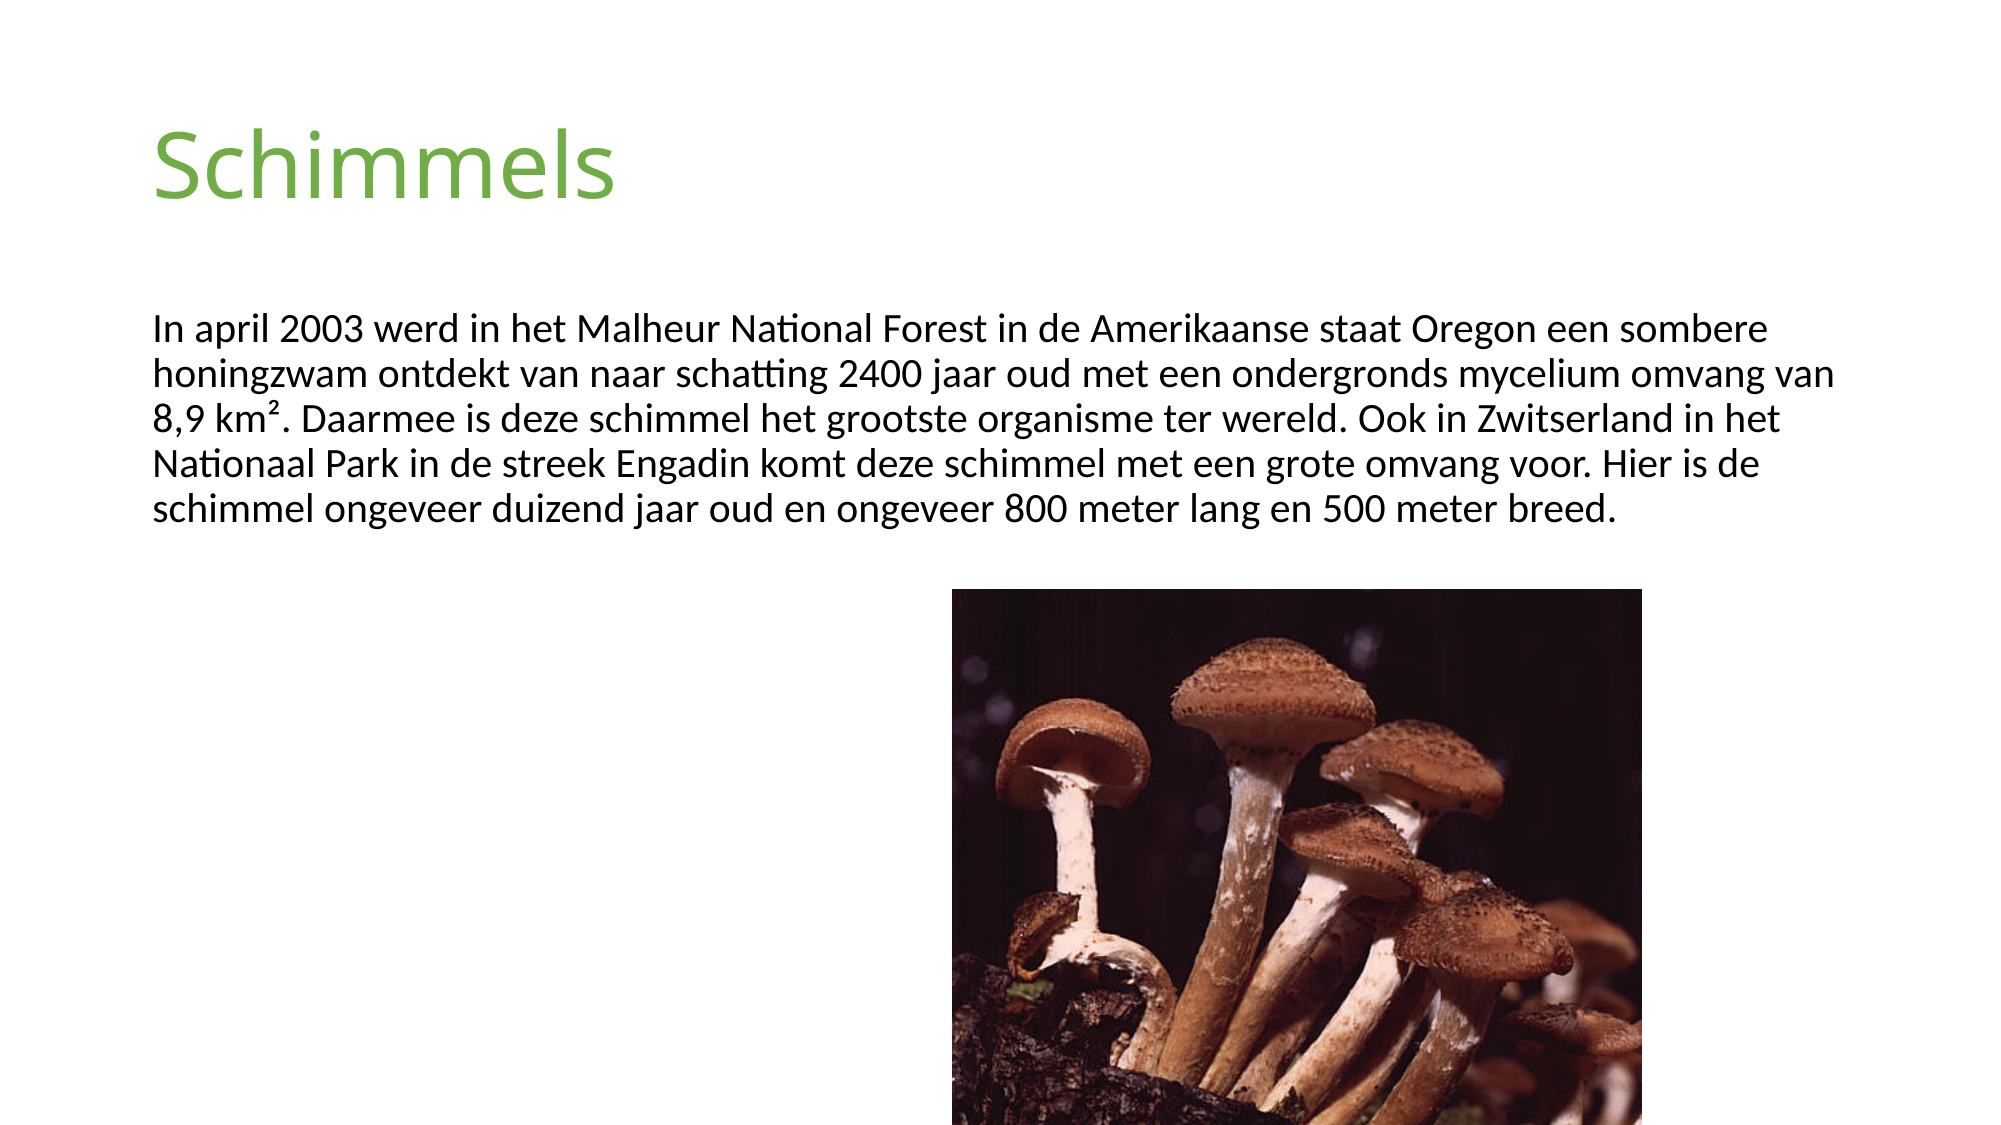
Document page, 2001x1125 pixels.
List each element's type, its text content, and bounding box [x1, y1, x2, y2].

title Schimmels [137, 59, 1863, 278]
list In april 2003 werd in het Malheur National Forest in de Amerikaanse staat Oregon een sombere honingzwam ontdekt van naar schatting 2400 jaar oud met een ondergronds mycelium omvang van 8,9 km². Daarmee is deze schimmel het grootste organisme ter wereld. Ook in Zwitserland in het Nationaal Park in de streek Engadin komt deze schimmel met een grote omvang voor. Hier is de schimmel ongeveer duizend jaar oud en ongeveer 800 meter lang en 500 meter breed. [137, 299, 1863, 1014]
picture [952, 589, 1642, 1125]
